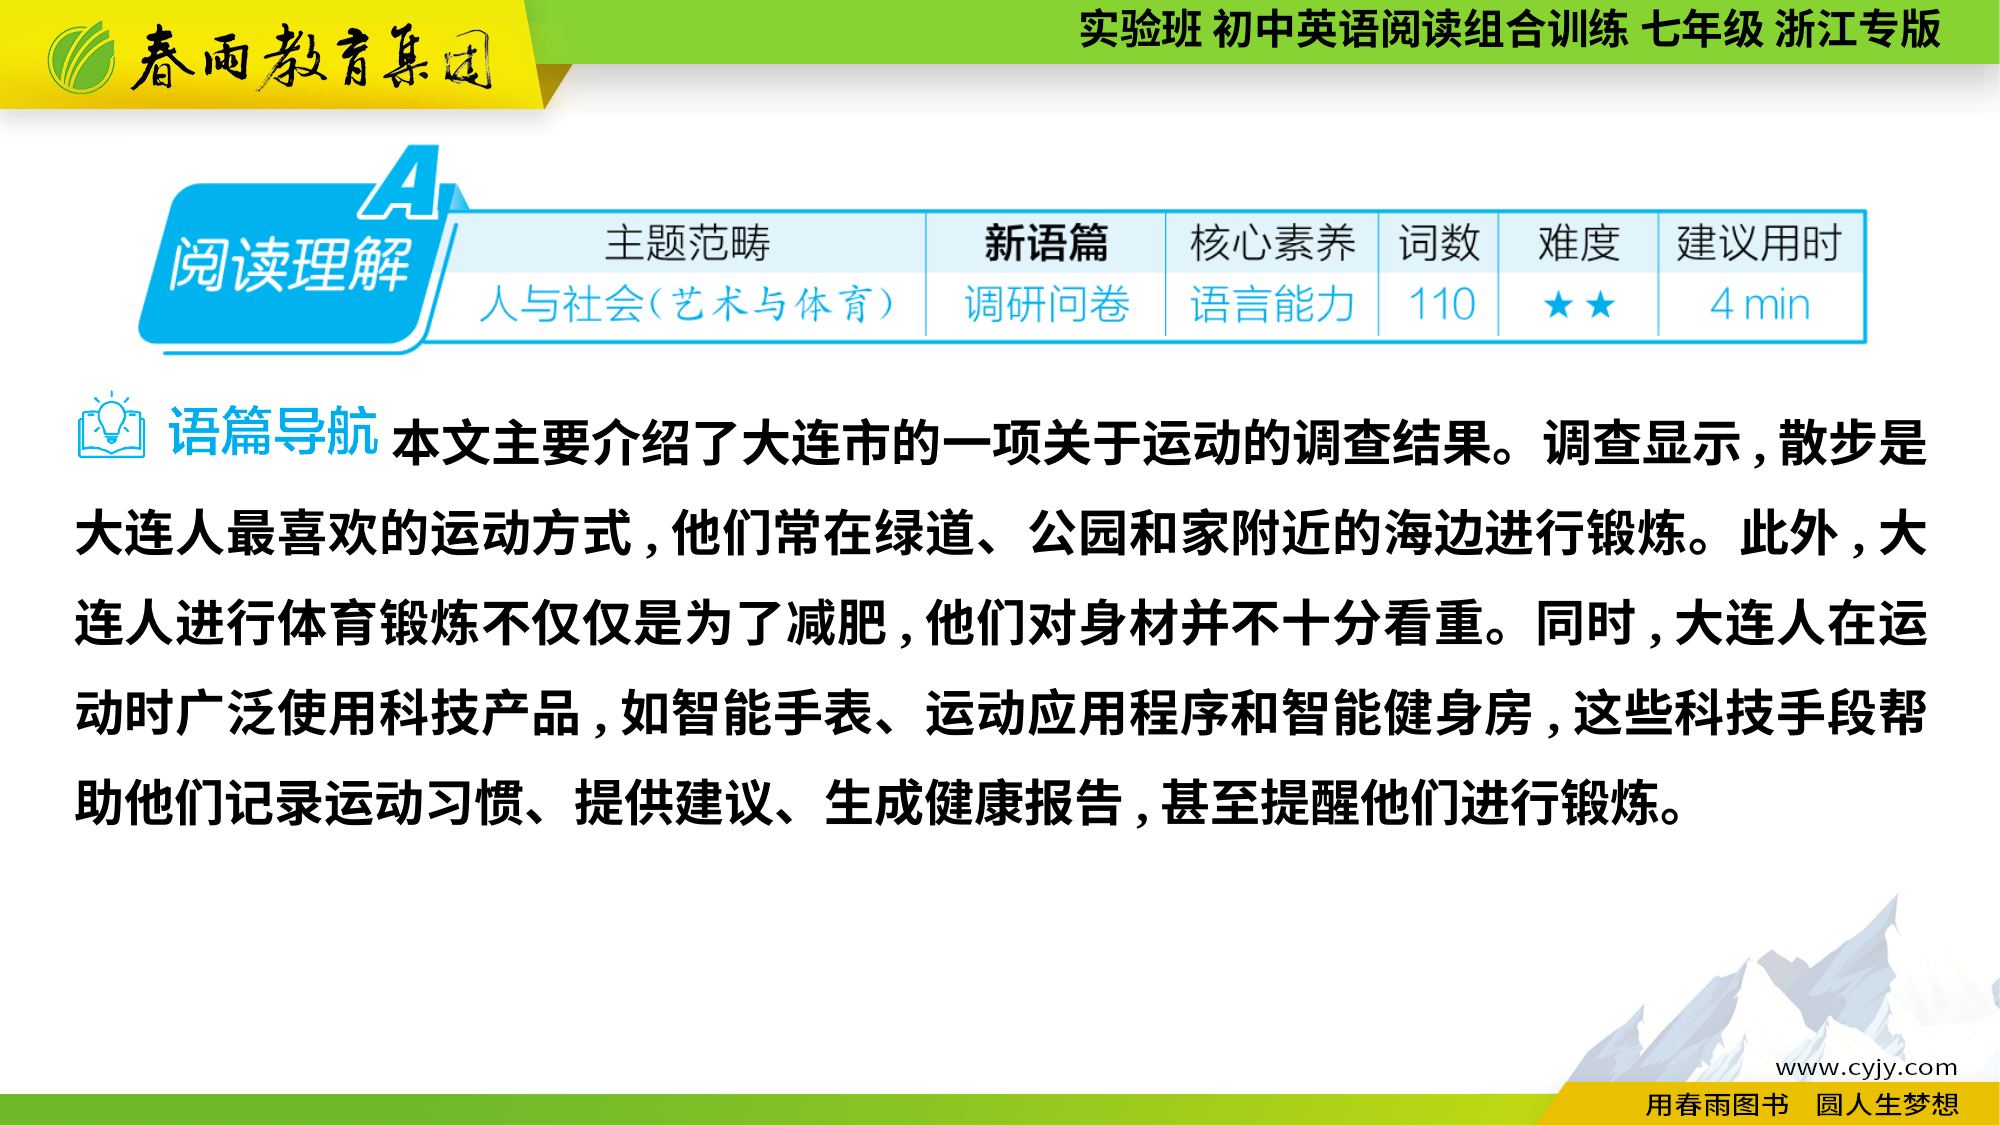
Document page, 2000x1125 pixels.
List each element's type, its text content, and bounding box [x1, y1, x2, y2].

picture [0, 0, 2000, 1125]
list 本文主要介绍了大连市的一项关于运动的调查结果。调查显示,散步是大连人最喜欢的运动方式,他们常在绿道、公园和家附近的海边进行锻炼。此外,大连人进行体育锻炼不仅仅是为了减肥,他们对身材并不十分看重。同时,大连人在运动时广泛使用科技产品,如智能手表、运动应用程序和智能健身房,这些科技手段帮助他们记录运动习惯、提供建议、生成健康报告,甚至提醒他们进行锻炼。 [59, 373, 1944, 832]
